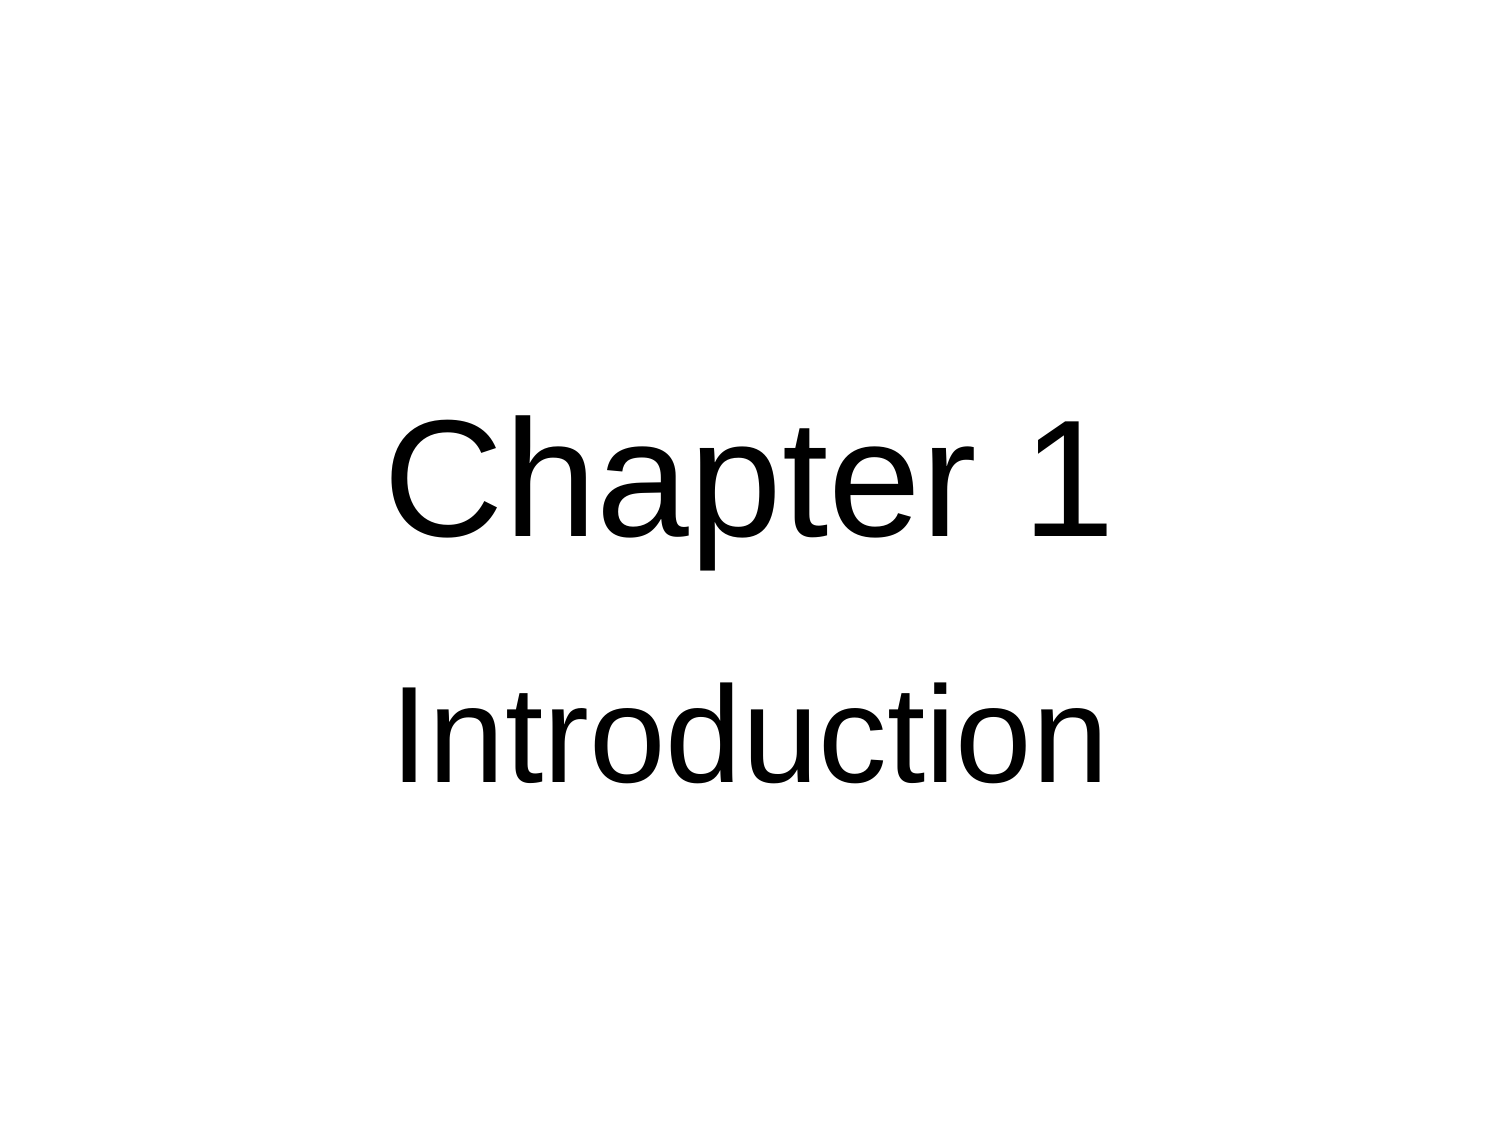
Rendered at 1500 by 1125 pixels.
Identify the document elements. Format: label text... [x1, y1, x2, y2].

title Chapter 1 [112, 349, 1388, 591]
subtitle Introduction [224, 637, 1276, 926]
